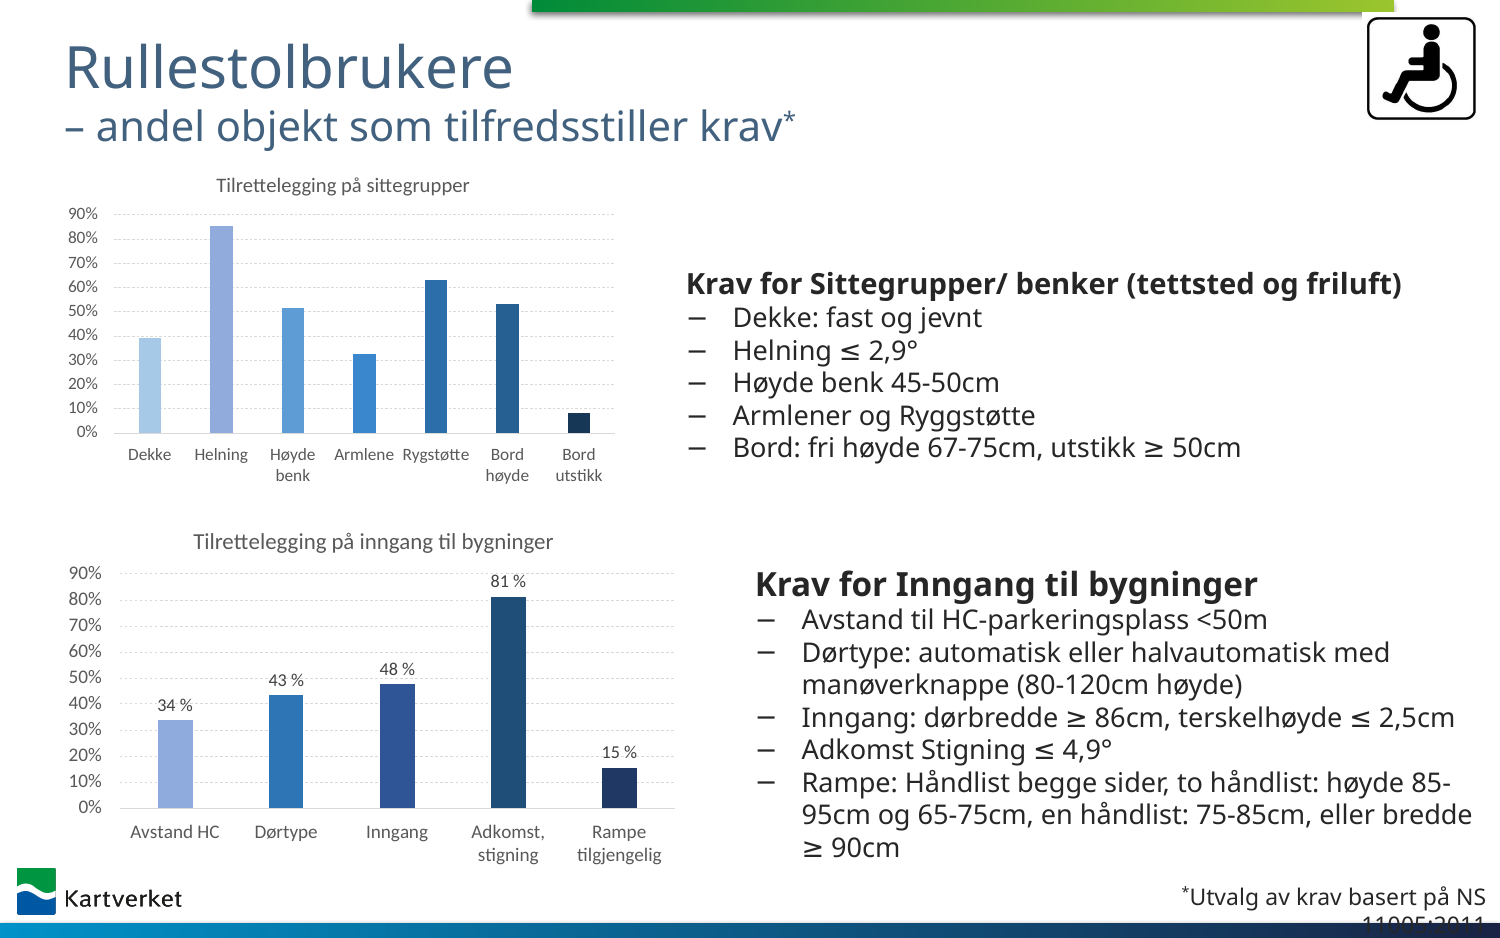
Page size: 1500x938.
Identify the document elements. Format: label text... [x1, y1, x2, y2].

picture [1362, 12, 1481, 126]
text_box *Utvalg av krav basert på NS 11005:2011 [1068, 873, 1500, 938]
text_box Krav for Inngang til bygninger Avstand til HC-parkeringsplass <50m Dørtype: automatisk eller halvautomatisk med manøverknappe (80-120cm høyde) Inngang: dørbredde ≥ 86cm, terskelhøyde ≤ 2,5cm Adkomst Stigning ≤ 4,9° Rampe: Håndlist begge sider, to håndlist: høyde 85-95cm og 65-75cm, en håndlist: 75-85cm, eller bredde ≥ 90cm [740, 555, 1491, 870]
text_box Krav for Sittegrupper/ benker (tettsted og friluft) Dekke: fast og jevnt Helning ≤ 2,9° Høyde benk 45-50cm Armlener og Ryggstøtte Bord: fri høyde 67-75cm, utstikk ≥ 50cm [670, 258, 1418, 471]
picture [62, 520, 686, 874]
text_box Rullestolbrukere – andel objekt som tilfredsstiller krav* [49, 25, 1431, 158]
picture [62, 166, 625, 492]
